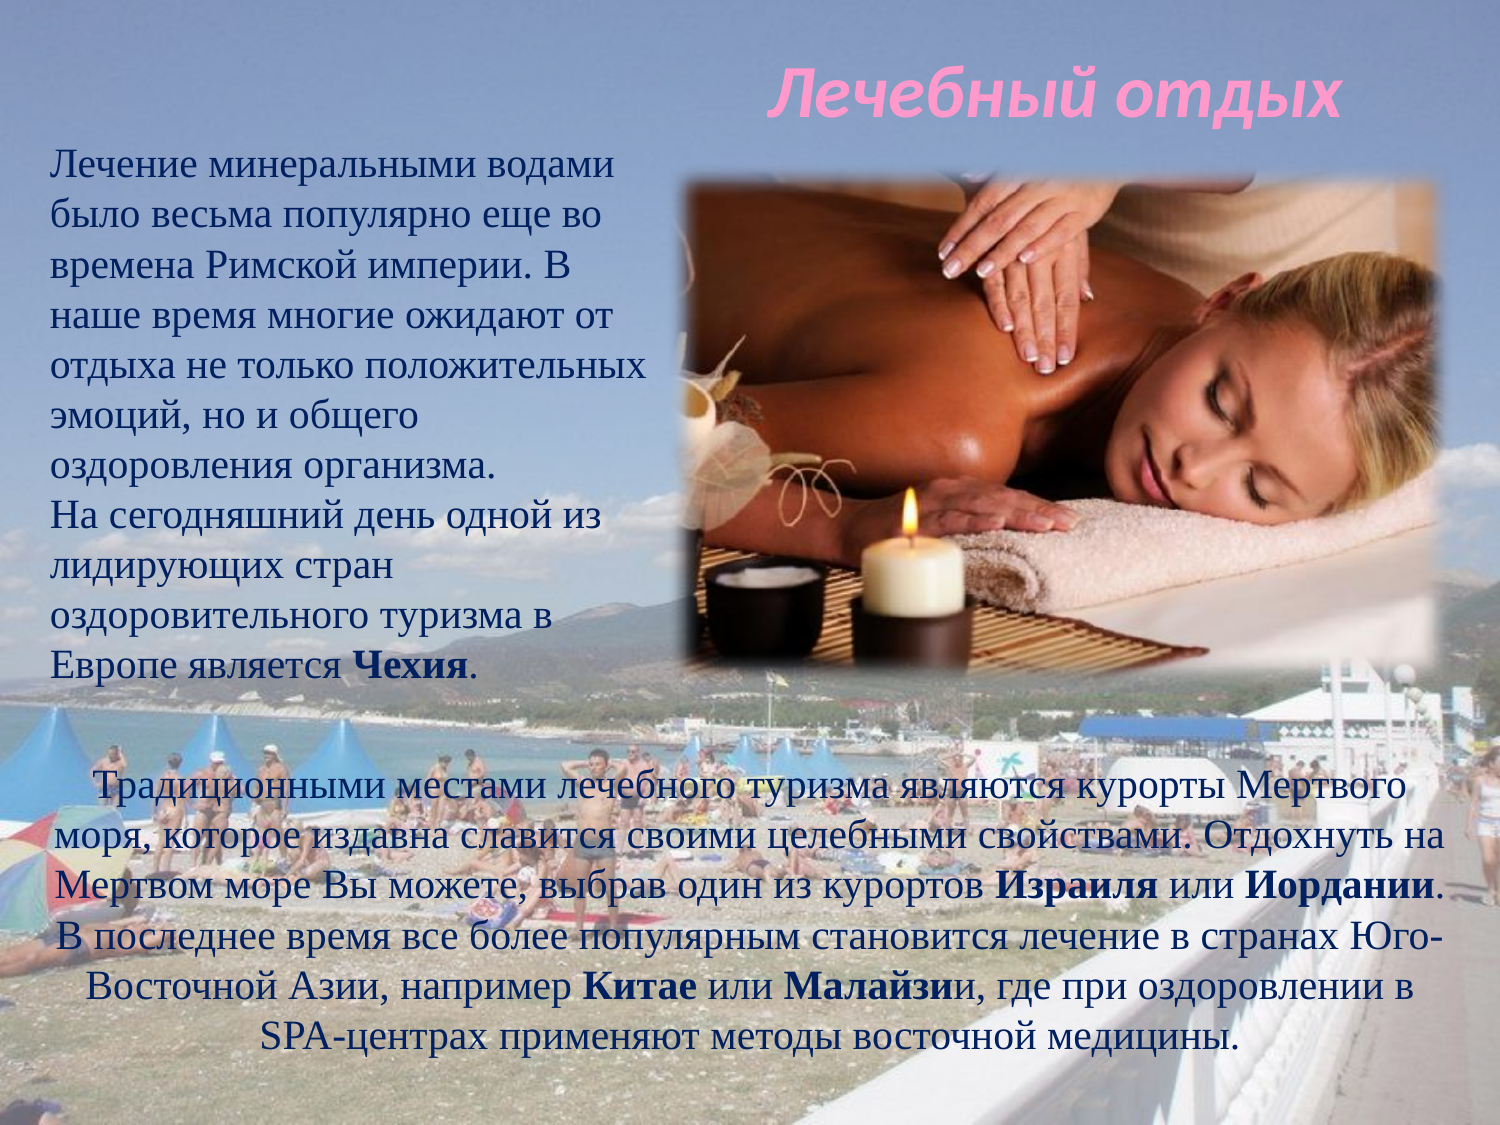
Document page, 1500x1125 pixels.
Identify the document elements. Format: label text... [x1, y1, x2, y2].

picture [667, 163, 1453, 687]
text_box Традиционными местами лечебного туризма являются курорты Мертвого моря, которое издавна славится своими целебными свойствами. Отдохнуть на Мертвом море Вы можете, выбрав один из курортов Израиля или Иордании. В последнее время все более популярным становится лечение в странах Юго-Восточной Азии, например Китае или Малайзии, где при оздоровлении в SPA-центрах применяют методы восточной медицины. [35, 749, 1465, 1065]
text_box Лечебный отдых [752, 35, 1359, 141]
text_box Лечение минеральными водами было весьма популярно еще во времена Римской империи. В наше время многие ожидают от отдыха не только положительных эмоций, но и общего оздоровления организма. На сегодняшний день одной из лидирующих стран оздоровительного туризма в Европе является Чехия. [35, 128, 680, 694]
